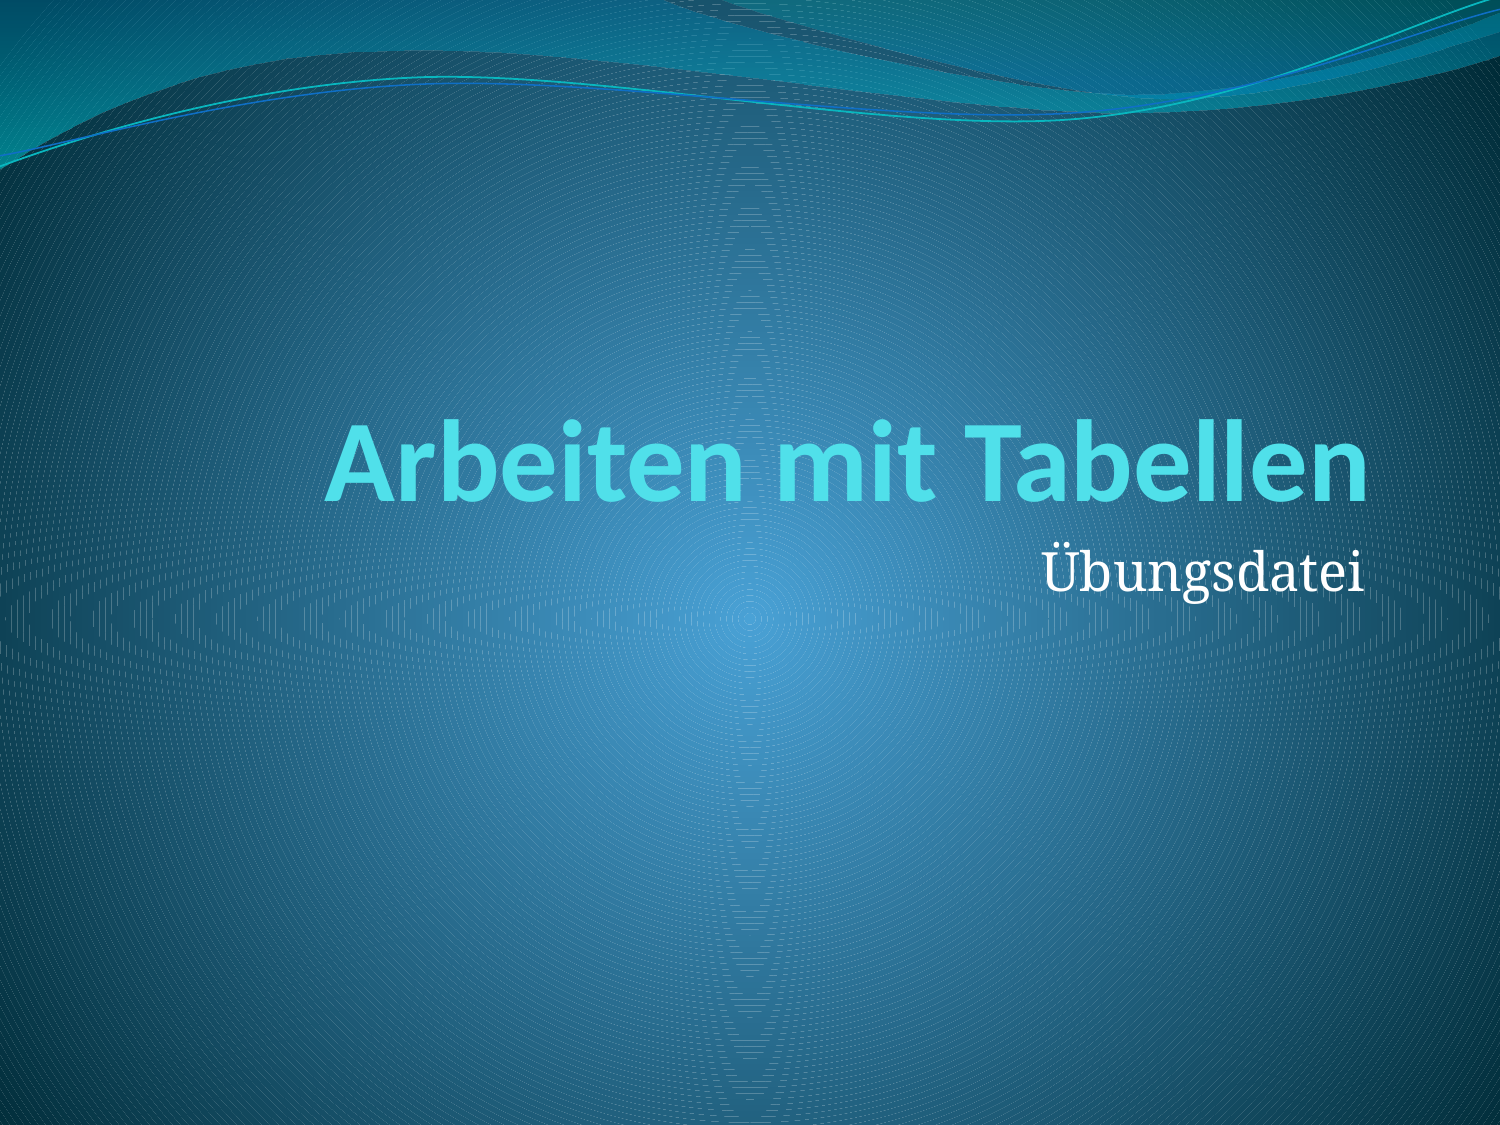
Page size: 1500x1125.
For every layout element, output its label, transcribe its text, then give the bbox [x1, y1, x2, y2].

subtitle Übungsdatei [87, 529, 1376, 818]
title Arbeiten mit Tabellen [87, 224, 1376, 525]
